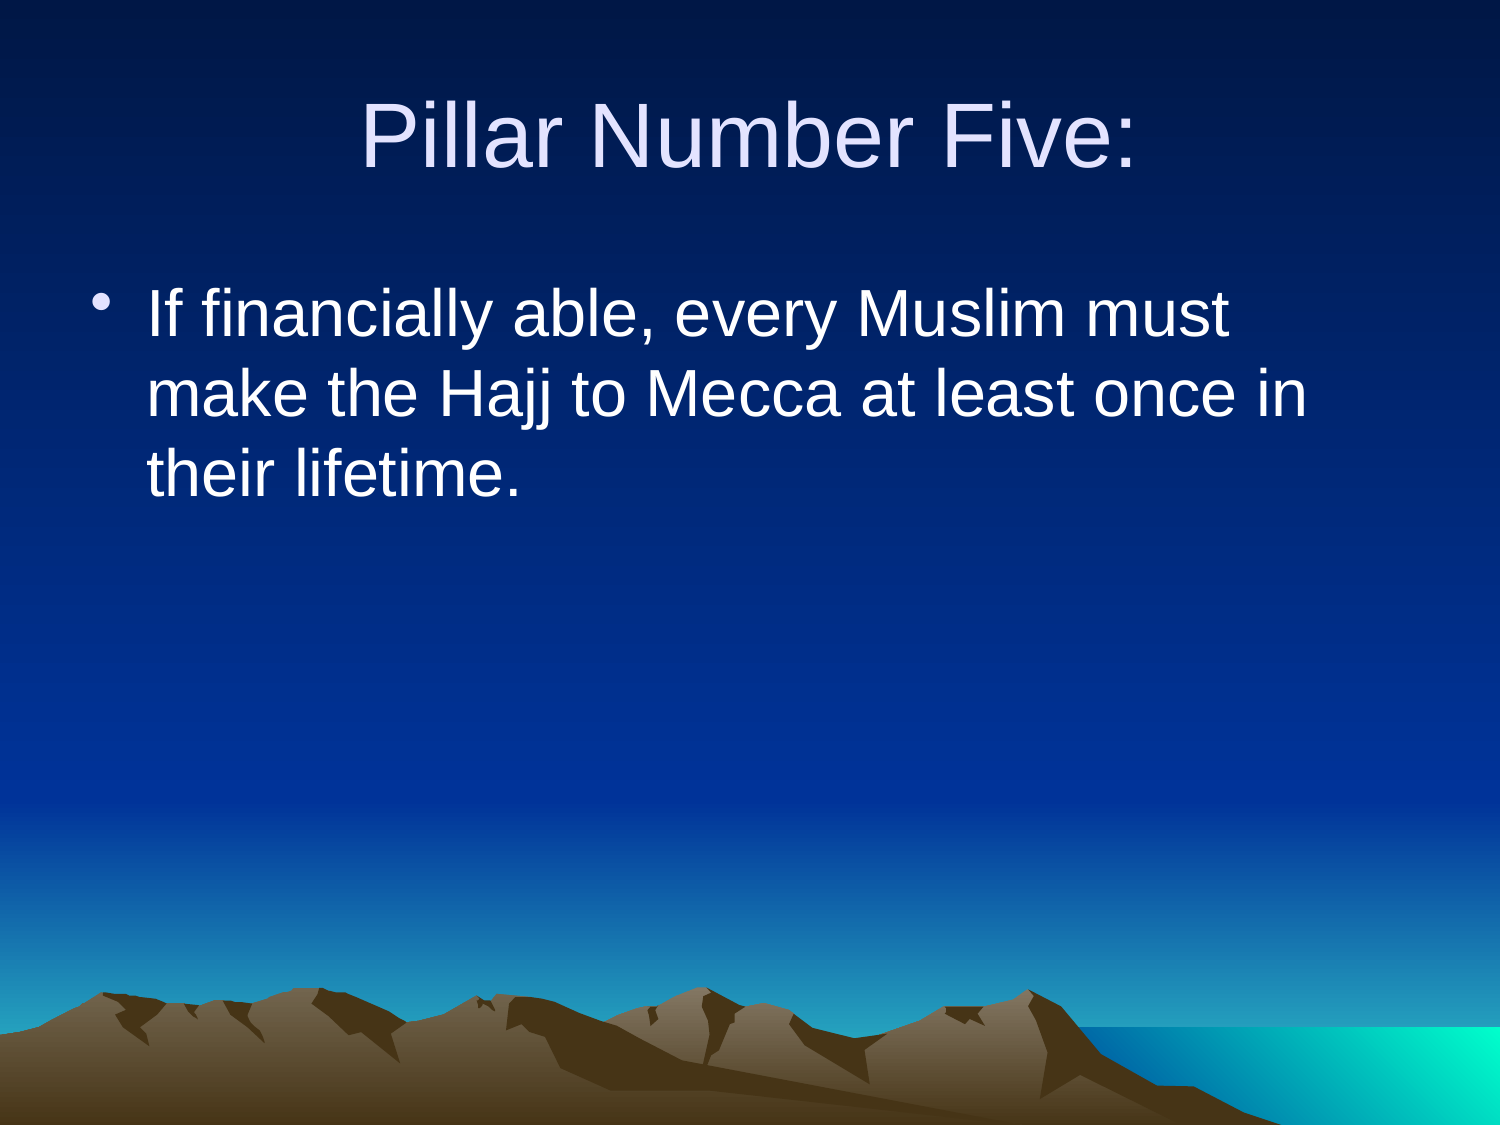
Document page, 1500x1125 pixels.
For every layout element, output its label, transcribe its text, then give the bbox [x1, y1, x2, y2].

title Pillar Number Five: [74, 37, 1426, 226]
list If financially able, every Muslim must make the Hajj to Mecca at least once in their lifetime. [74, 262, 1426, 1001]
